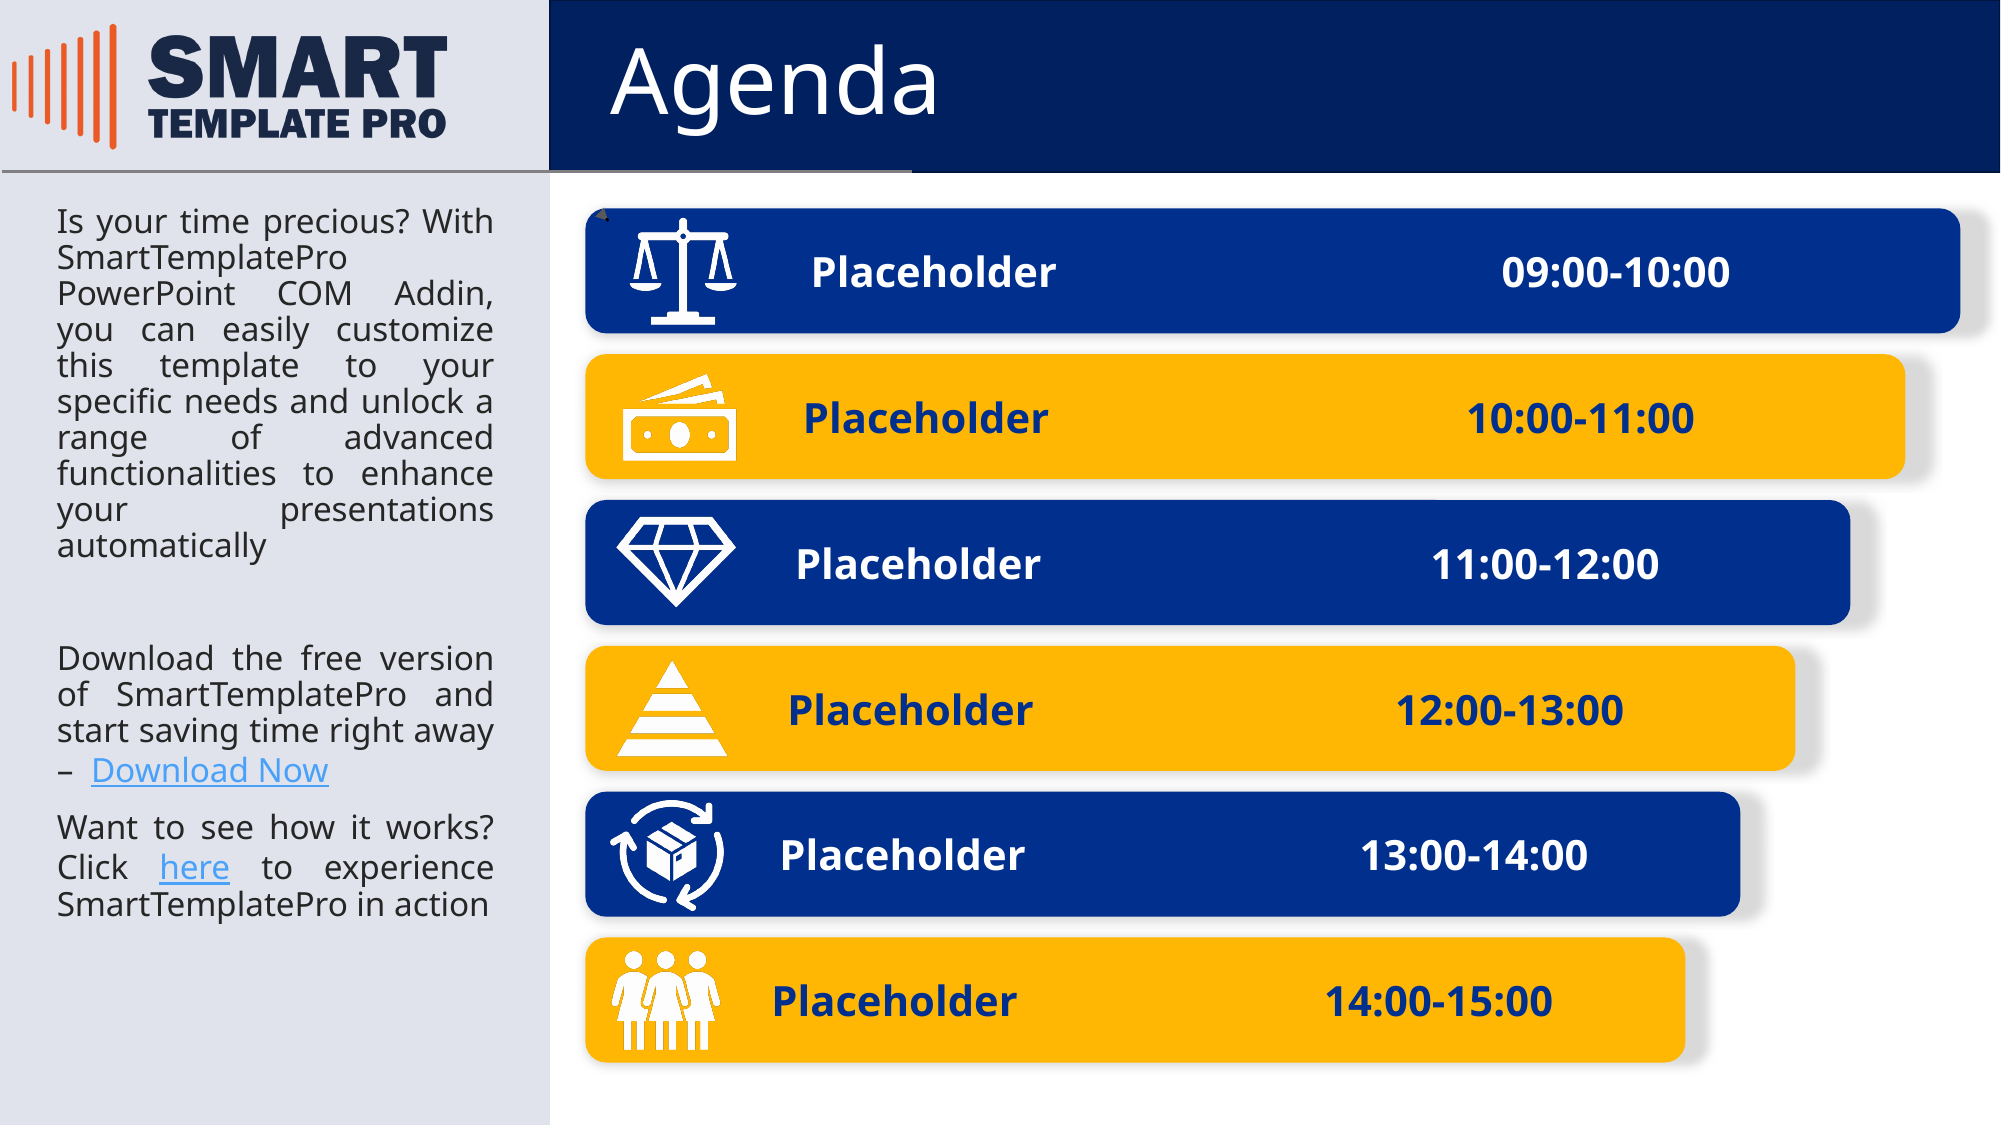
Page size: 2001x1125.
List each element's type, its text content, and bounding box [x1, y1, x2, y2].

text_box Is your time precious? With SmartTemplatePro PowerPoint COM Addin, you can easily customize this template to your specific needs and unlock a range of advanced functionalities to enhance your presentations automatically Download the free version of SmartTemplatePro and start saving time right away – Download Now Want to see how it works? Click here to experience SmartTemplatePro in action [41, 197, 510, 1065]
picture [0, 13, 459, 158]
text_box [574, 187, 1971, 1084]
text_box Agenda [595, 4, 1999, 165]
